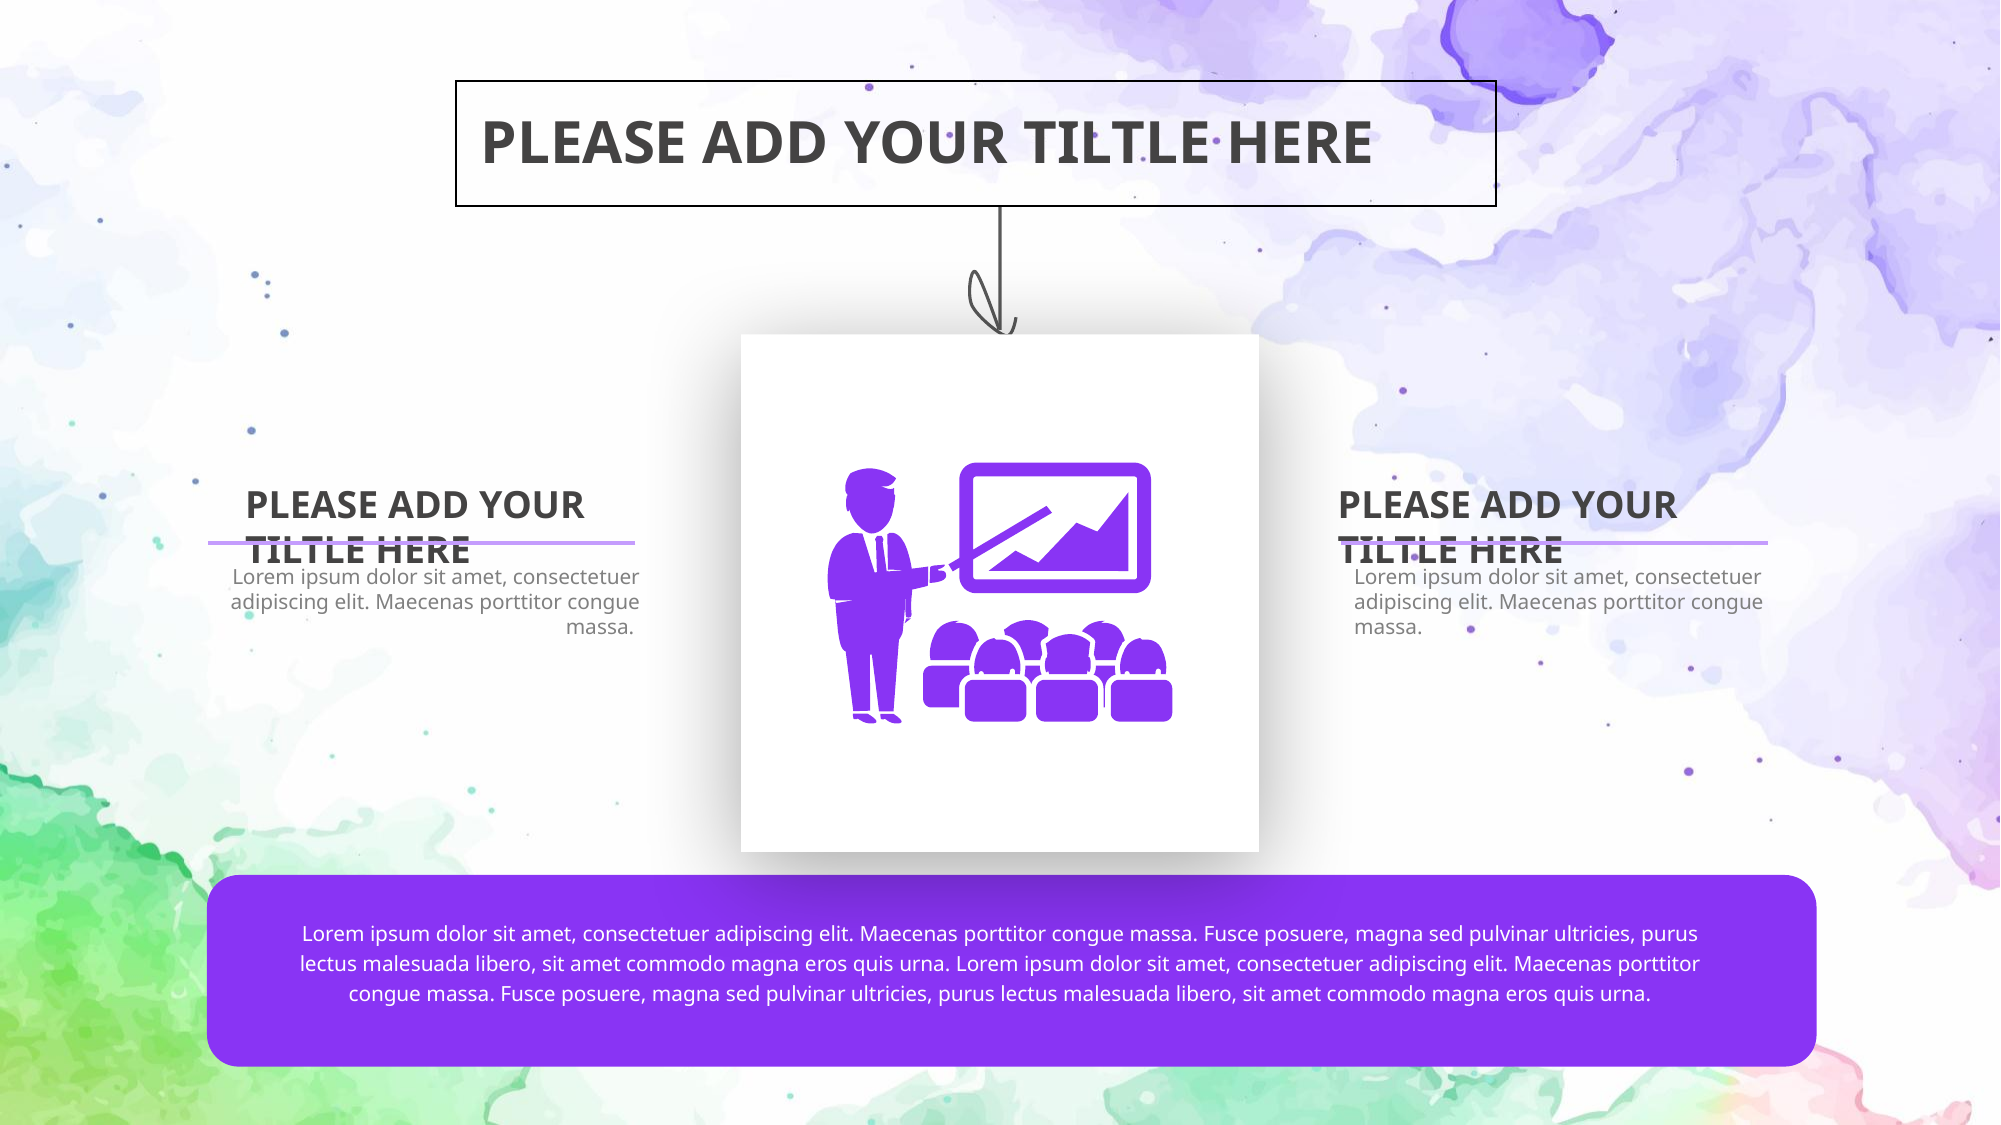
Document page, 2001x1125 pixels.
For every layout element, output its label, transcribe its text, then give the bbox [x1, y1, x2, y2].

text_box Lorem ipsum dolor sit amet, consectetuer adipiscing elit. Maecenas porttitor congue massa. Fusce posuere, magna sed pulvinar ultricies, purus lectus malesuada libero, sit amet commodo magna eros quis urna. Lorem ipsum dolor sit amet, consectetuer adipiscing elit. Maecenas porttitor congue massa. Fusce posuere, magna sed pulvinar ultricies, purus lectus malesuada libero, sit amet commodo magna eros quis urna. [264, 908, 1736, 1013]
text_box [455, 80, 1497, 207]
text_box Lorem ipsum dolor sit amet, consectetuer adipiscing elit. Maecenas porttitor congue massa. [206, 556, 655, 646]
text_box Lorem ipsum dolor sit amet, consectetuer adipiscing elit. Maecenas porttitor congue massa. [1339, 556, 1787, 646]
picture [0, 0, 2000, 1125]
text_box PLEASE ADD YOUR TILTLE HERE [230, 473, 655, 579]
text_box PLEASE ADD YOUR TILTLE HERE [1322, 473, 1748, 579]
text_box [741, 206, 1259, 852]
text_box [205, 873, 1818, 1068]
